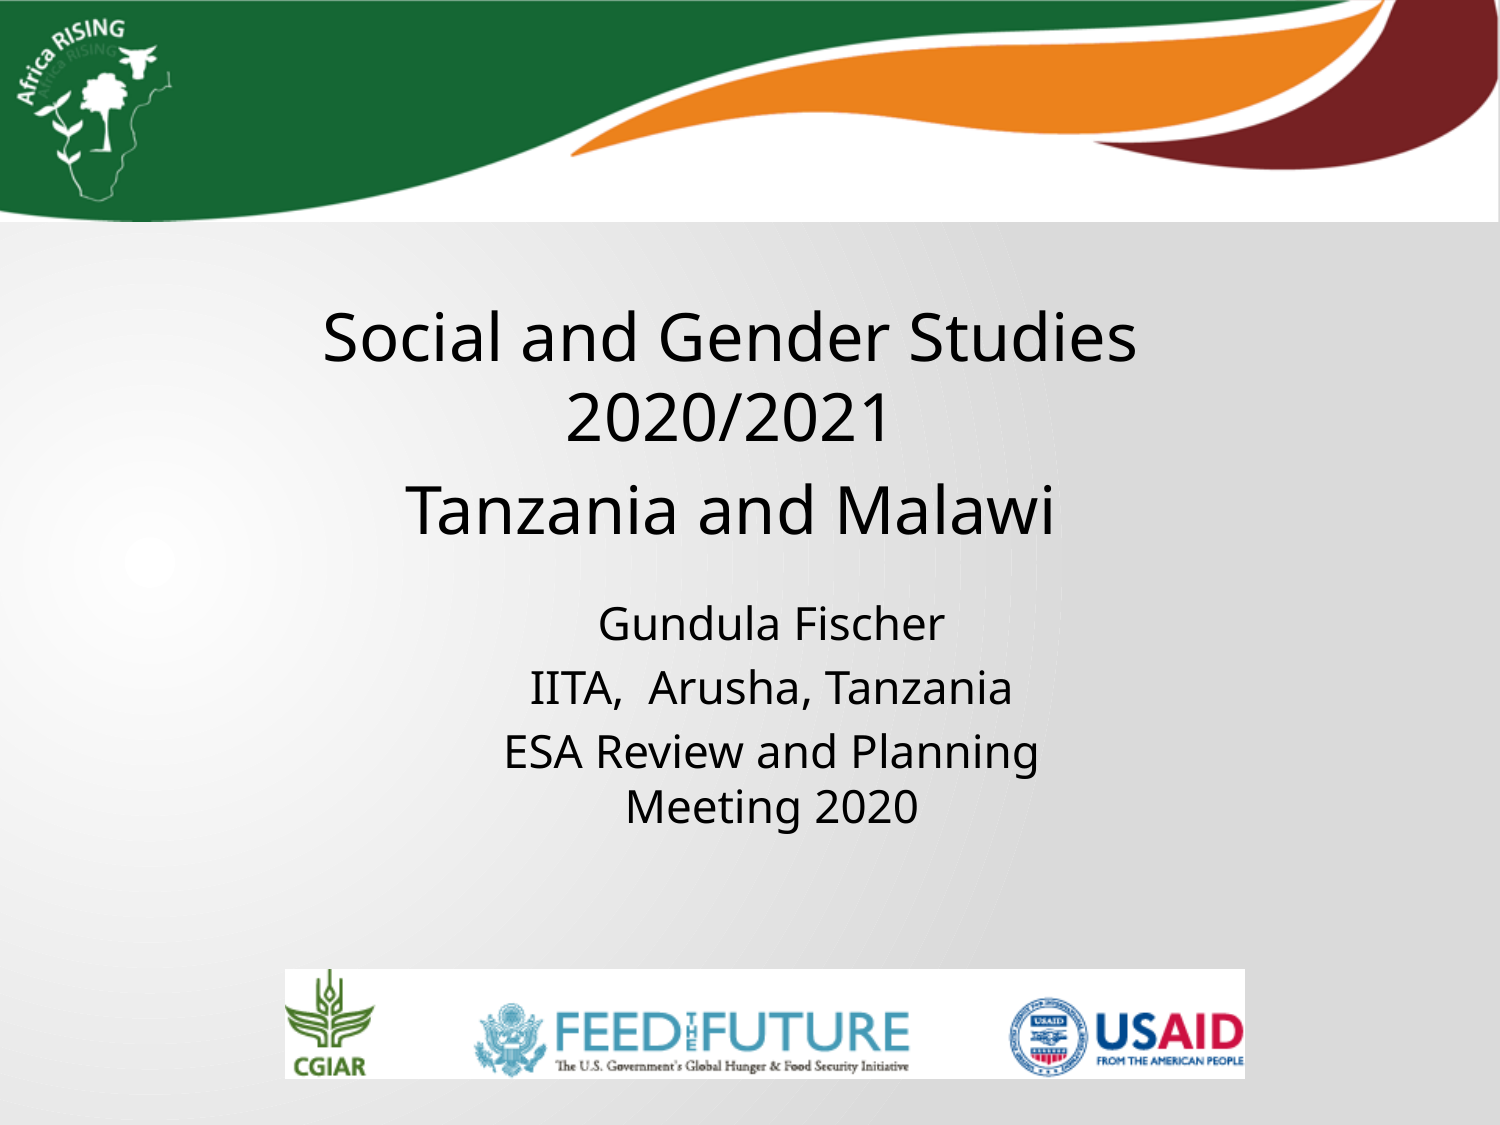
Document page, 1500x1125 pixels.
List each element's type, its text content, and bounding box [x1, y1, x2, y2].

list Gundula Fischer IITA, Arusha, Tanzania ESA Review and Planning Meeting 2020 [387, 587, 1138, 846]
picture [0, 0, 1499, 222]
list Social and Gender Studies 2020/2021 Tanzania and Malawi [137, 287, 1307, 475]
picture [285, 969, 1245, 1079]
